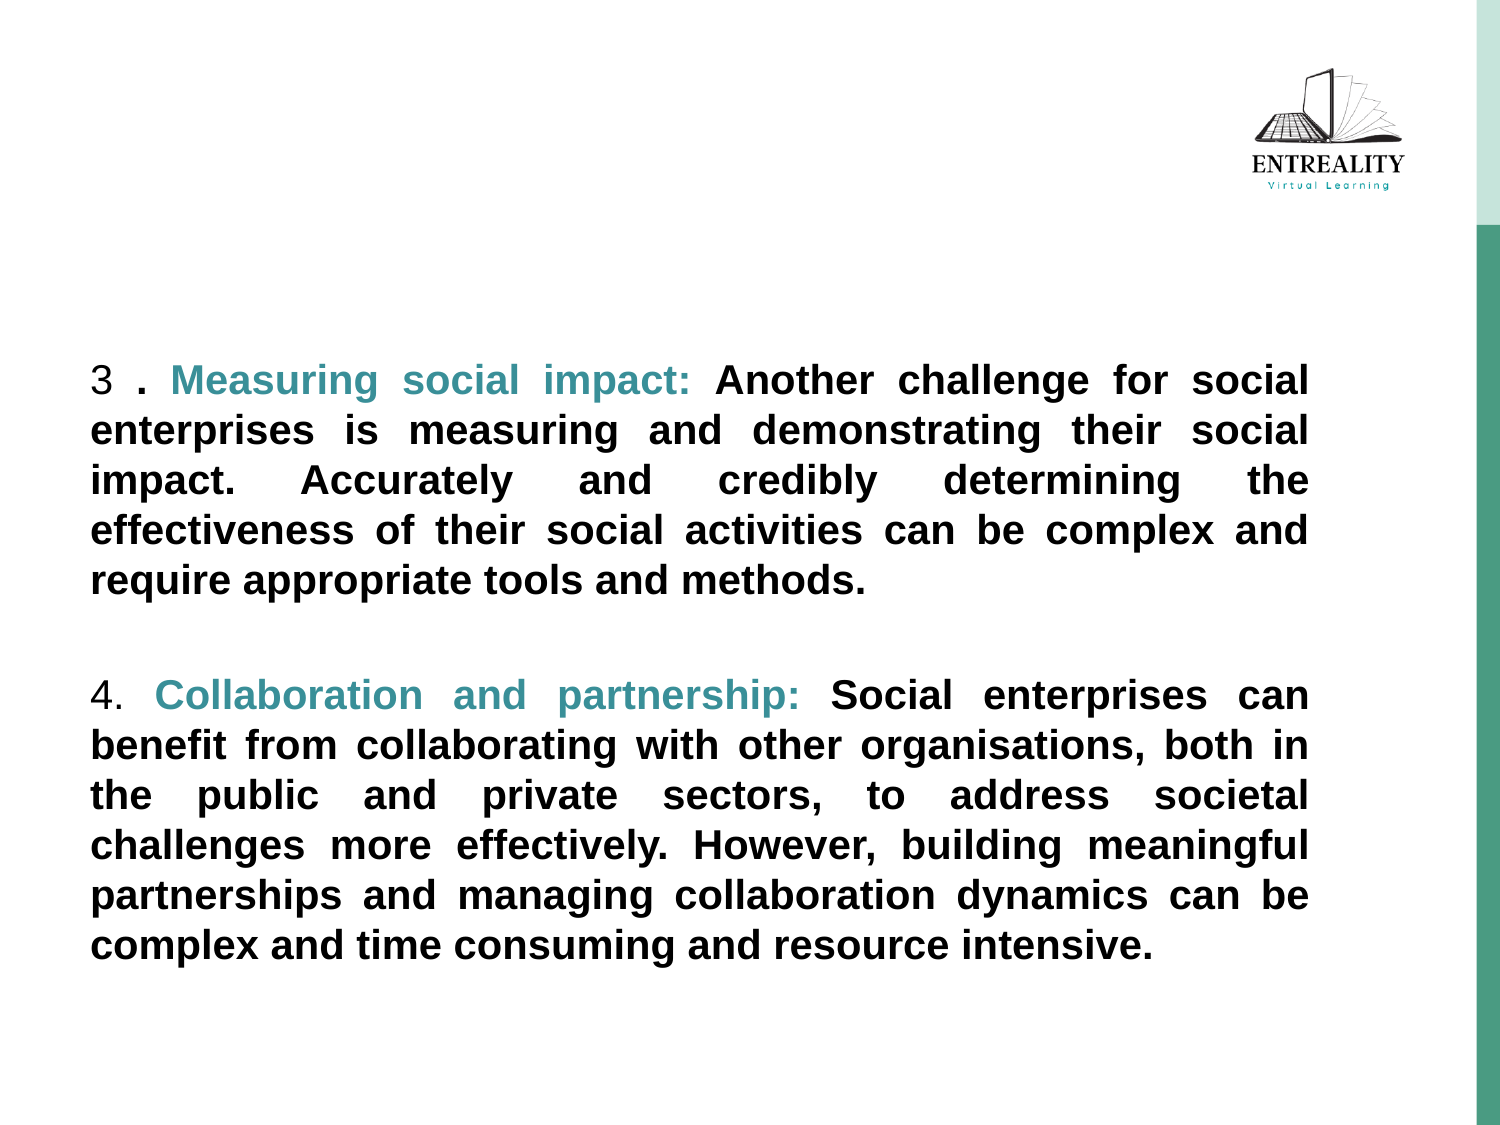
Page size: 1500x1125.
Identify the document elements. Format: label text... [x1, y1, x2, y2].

picture [1198, 0, 1458, 259]
list 3 . Measuring social impact: Another challenge for social enterprises is measuring and demonstrating their social impact. Accurately and credibly determining the effectiveness of their social activities can be complex and require appropriate tools and methods. 4. Collaboration and partnership: Social enterprises can benefit from collaborating with other organisations, both in the public and private sectors, to address societal challenges more effectively. However, building meaningful partnerships and managing collaboration dynamics can be complex and time consuming and resource intensive. [75, 287, 1325, 1005]
